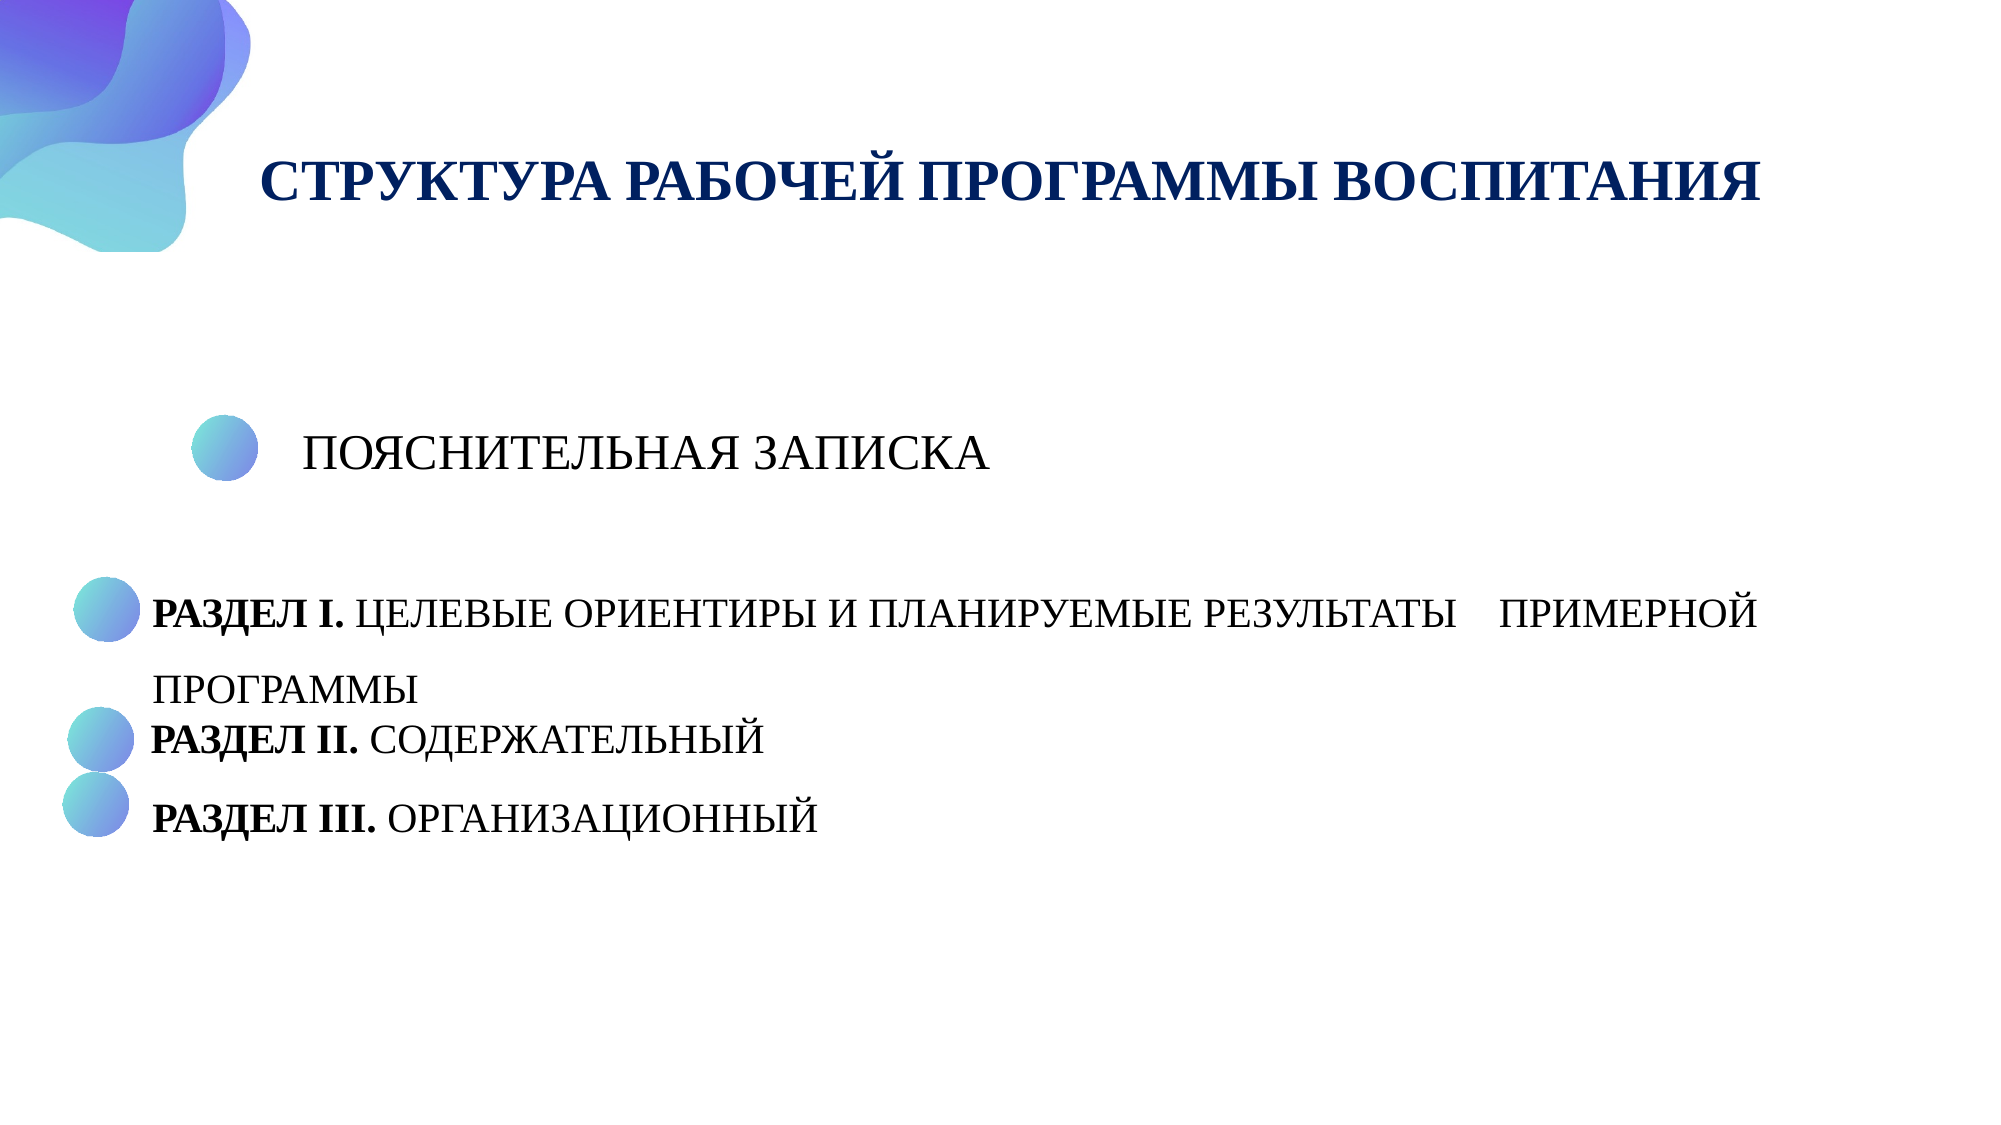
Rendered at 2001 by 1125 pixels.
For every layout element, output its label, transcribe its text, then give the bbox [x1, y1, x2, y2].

text_box [73, 576, 140, 642]
text_box [62, 771, 129, 837]
picture [0, 0, 258, 254]
title СТРУКТУРА РАБОЧЕЙ ПРОГРАММЫ ВОСПИТАНИЯ [258, 22, 1830, 214]
text_box [67, 706, 134, 772]
text_box ПОЯСНИТЕЛЬНАЯ ЗАПИСКА РАЗДЕЛ I. ЦЕЛЕВЫЕ ОРИЕНТИРЫ И ПЛАНИРУЕМЫЕ РЕЗУЛЬТАТЫ ПРИМЕРНОЙ ПРОГРАММЫ РАЗДЕЛ II. СОДЕРЖАТЕЛЬНЫЙ РАЗДЕЛ III. ОРГАНИЗАЦИОННЫЙ [150, 401, 1830, 841]
text_box [191, 415, 258, 481]
